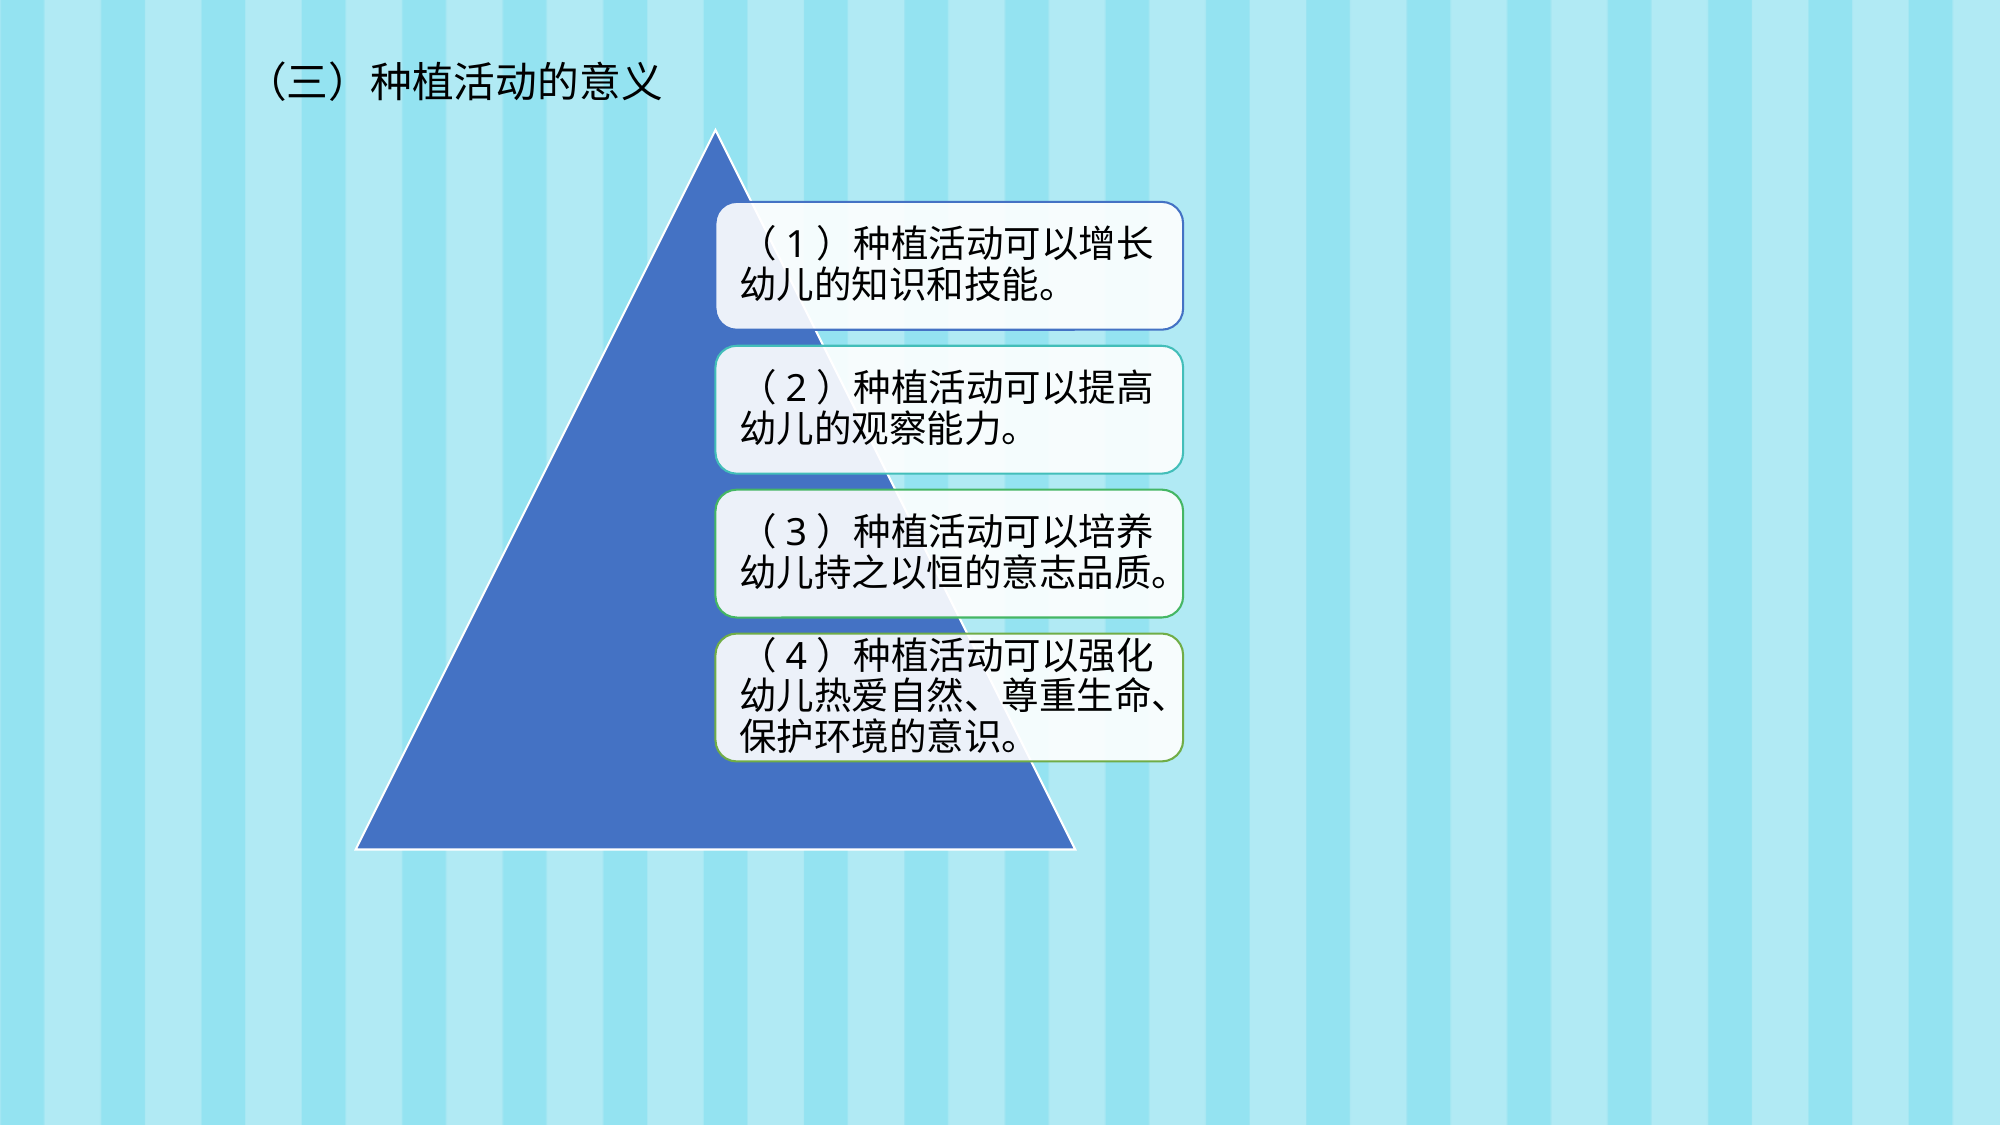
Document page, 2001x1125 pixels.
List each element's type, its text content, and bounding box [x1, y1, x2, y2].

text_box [229, 129, 1310, 850]
picture [0, 0, 2000, 1125]
text_box （三）种植活动的意义 [230, 48, 770, 114]
